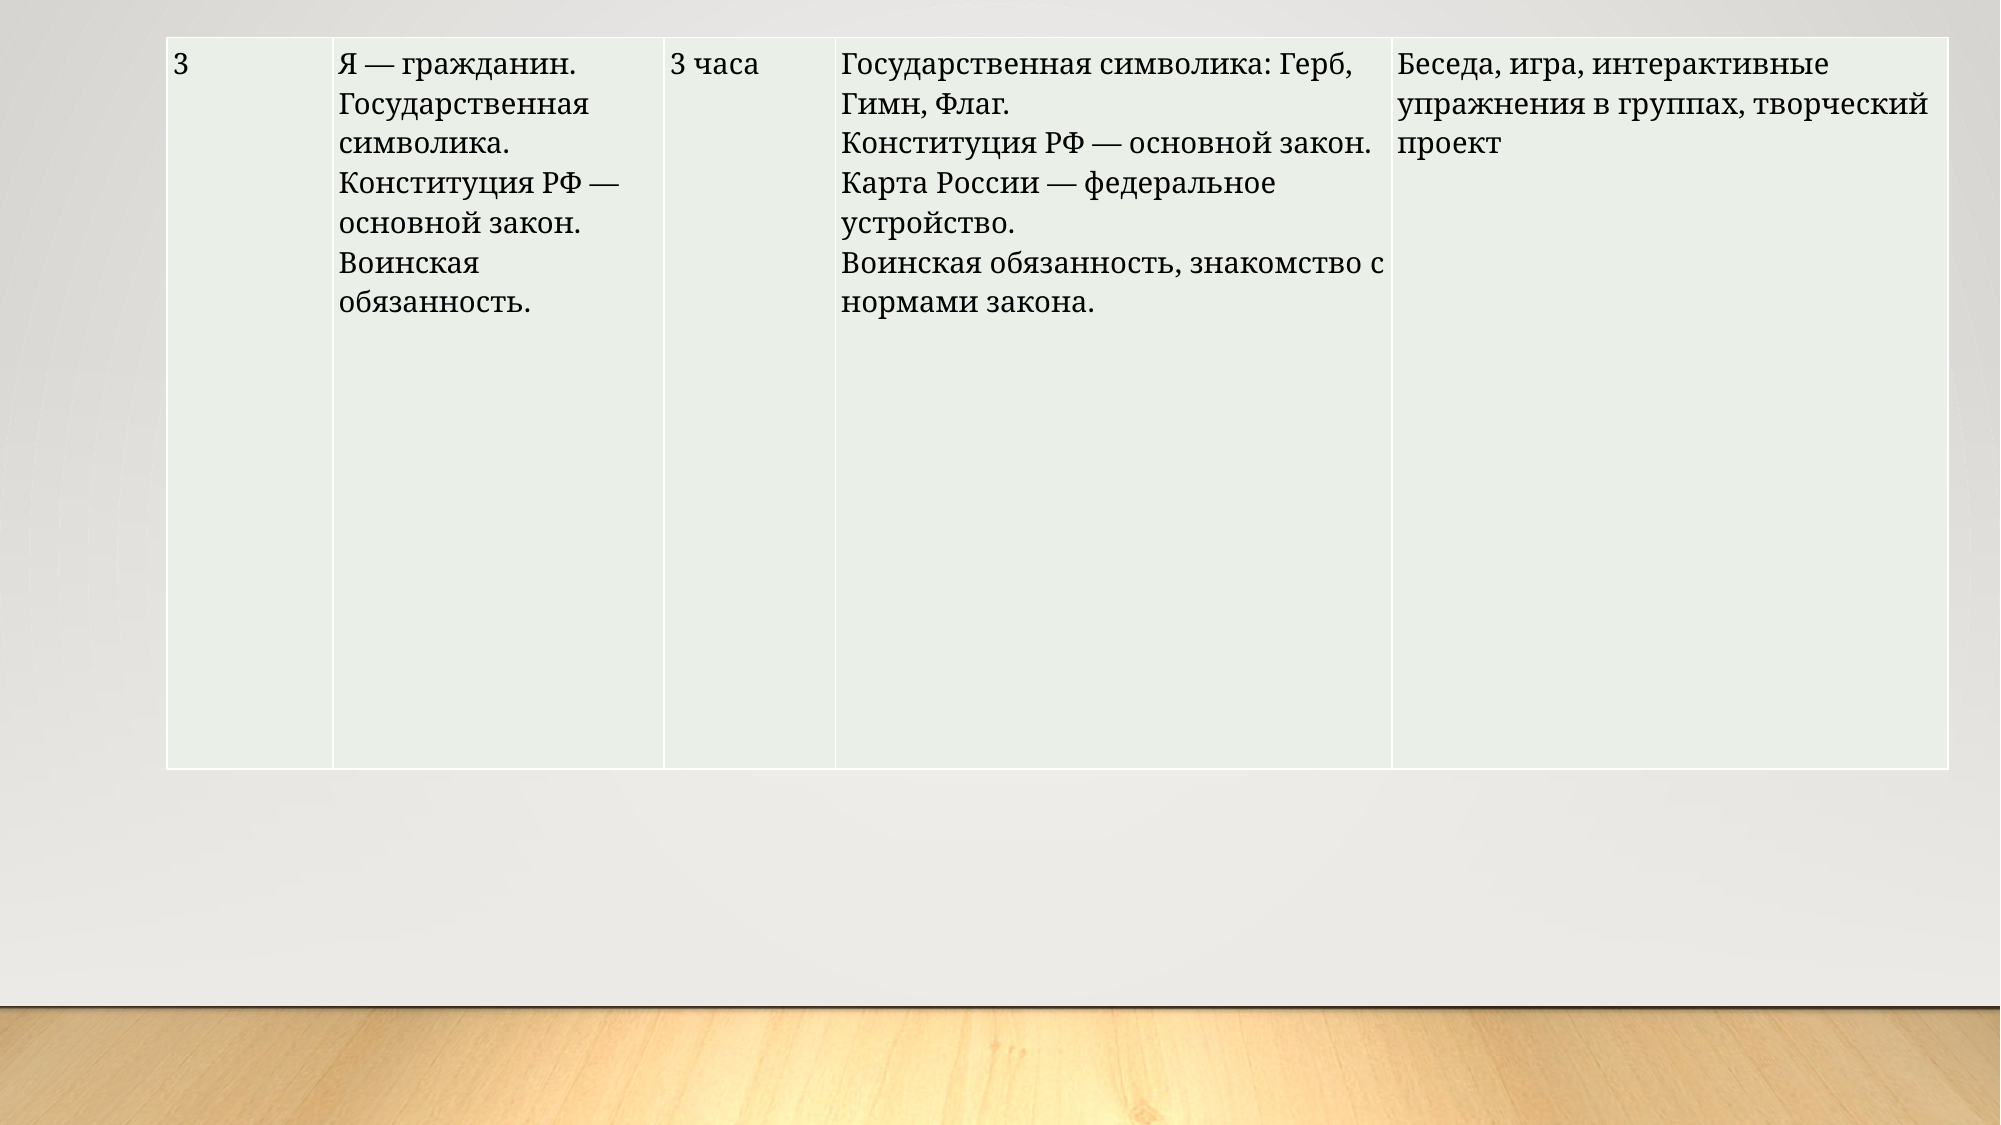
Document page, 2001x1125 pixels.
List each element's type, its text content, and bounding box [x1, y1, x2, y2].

table_header Государственная символика: Герб, Гимн, Флаг. Конституция РФ — основной закон. Карта России — федеральное устройство. Воинская обязанность, знакомство с нормами закона. [836, 38, 1391, 768]
table_header Я — гражданин. Государственная символика. Конституция РФ — основной закон. Воинская обязанность. [334, 38, 663, 768]
table_header 3 [168, 38, 332, 768]
table_header 3 часа [665, 38, 835, 768]
table_header Беседа, игра, интерактивные упражнения в группах, творческий проект [1393, 38, 1947, 768]
picture [0, 1006, 2000, 1125]
